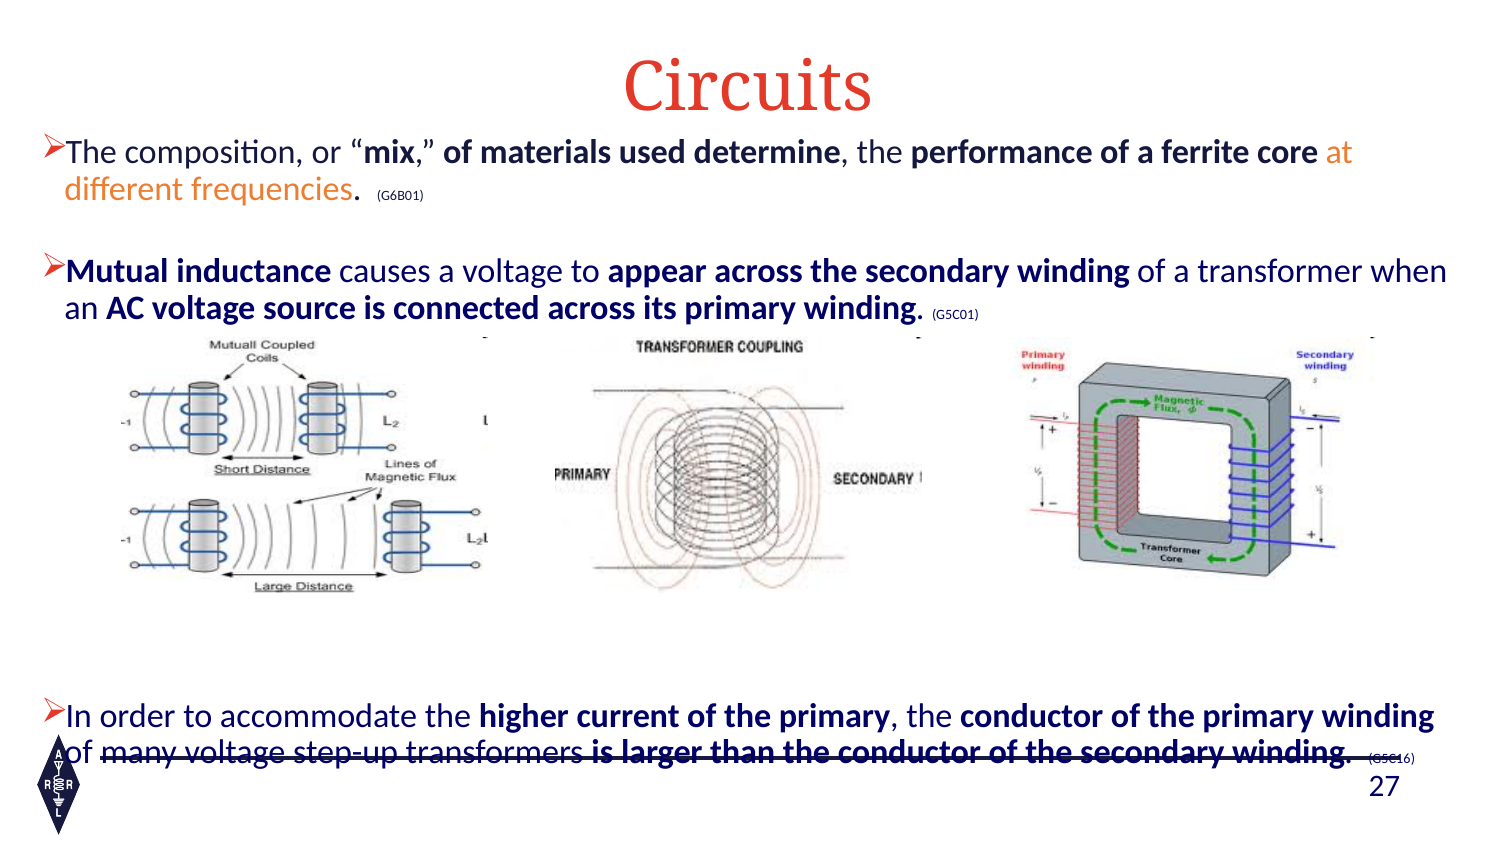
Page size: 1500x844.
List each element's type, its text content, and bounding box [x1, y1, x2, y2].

title Circuits [101, 44, 1395, 128]
picture [37, 734, 80, 835]
list The composition, or “mix,” of materials used determine, the performance of a ferrite core at different frequencies. (G6B01) Mutual inductance causes a voltage to appear across the secondary winding of a transformer when an AC voltage source is connected across its primary winding. (G5C01) In order to accommodate the higher current of the primary, the conductor of the primary winding of many voltage step-up transformers is larger than the conductor of the secondary winding. (G5C16) [41, 128, 1459, 785]
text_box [121, 337, 1375, 593]
slide_number 27 [1302, 761, 1400, 807]
